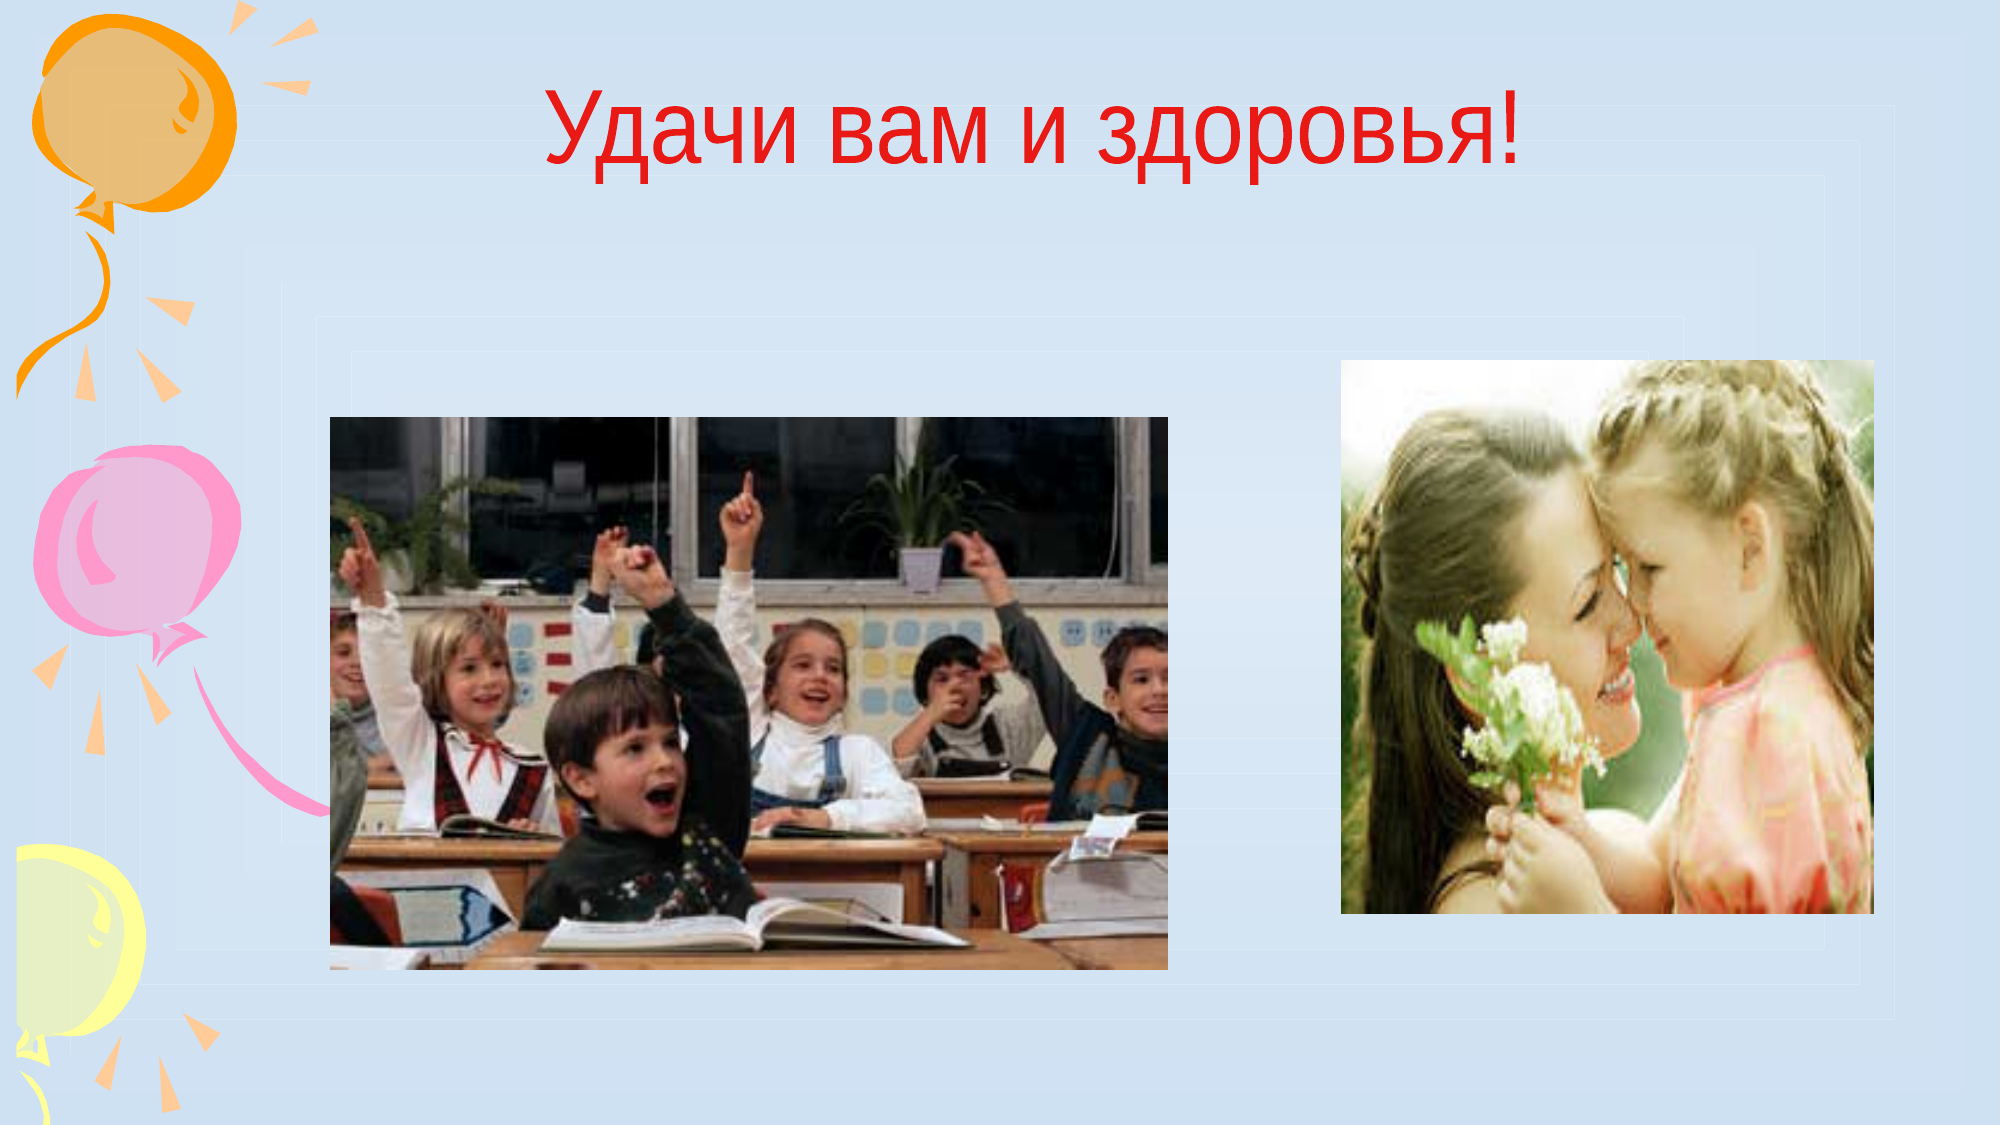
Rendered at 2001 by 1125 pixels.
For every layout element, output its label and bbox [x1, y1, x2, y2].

picture [330, 417, 1168, 971]
picture [1341, 360, 1874, 915]
text_box [15, 0, 481, 1125]
